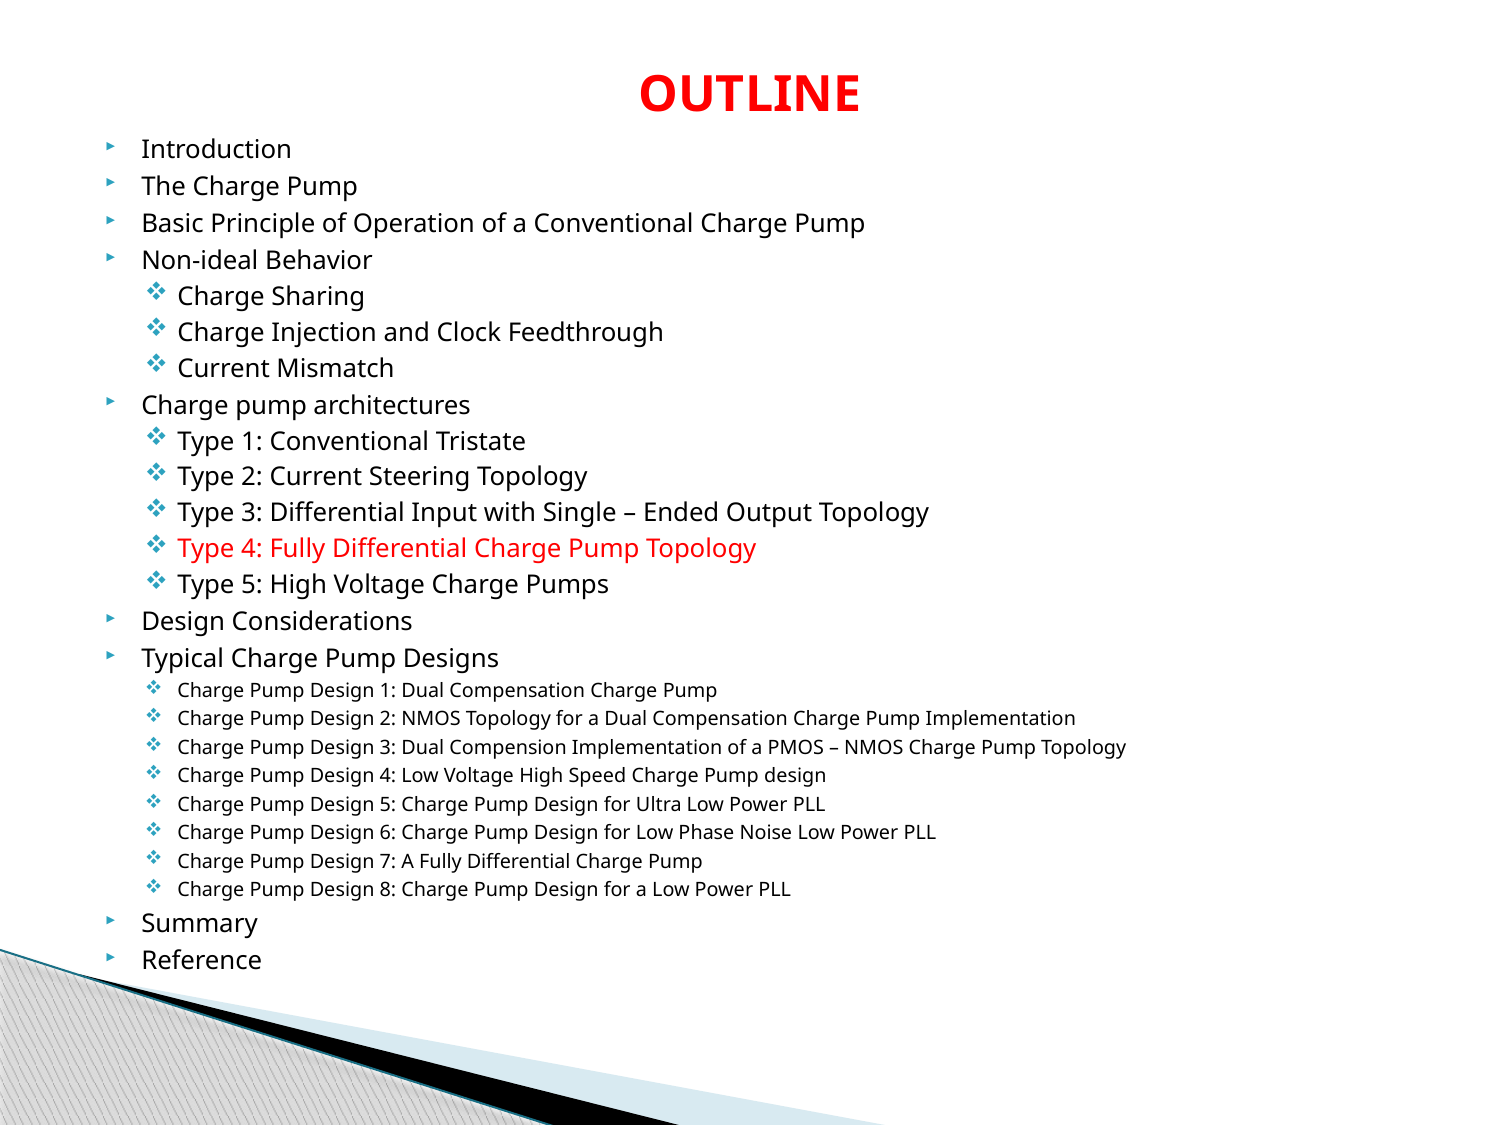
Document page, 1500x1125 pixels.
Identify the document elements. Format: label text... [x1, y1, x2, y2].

list Introduction The Charge Pump Basic Principle of Operation of a Conventional Charge Pump Non-ideal Behavior Charge Sharing Charge Injection and Clock Feedthrough Current Mismatch Charge pump architectures Type 1: Conventional Tristate Type 2: Current Steering Topology Type 3: Differential Input with Single – Ended Output Topology Type 4: Fully Differential Charge Pump Topology Type 5: High Voltage Charge Pumps Design Considerations Typical Charge Pump Designs Charge Pump Design 1: Dual Compensation Charge Pump Charge Pump Design 2: NMOS Topology for a Dual Compensation Charge Pump Implementation Charge Pump Design 3: Dual Compension Implementation of a PMOS – NMOS Charge Pump Topology Charge Pump Design 4: Low Voltage High Speed Charge Pump design Charge Pump Design 5: Charge Pump Design for Ultra Low Power PLL Charge Pump Design 6: Charge Pump Design for Low Phase Noise Low Power PLL Charge Pump Design 7: A Fully Differential Charge Pump Charge Pump Design 8: Charge Pump Design for a Low Power PLL Summary Reference [75, 138, 1425, 986]
title OUTLINE [75, 45, 1425, 138]
